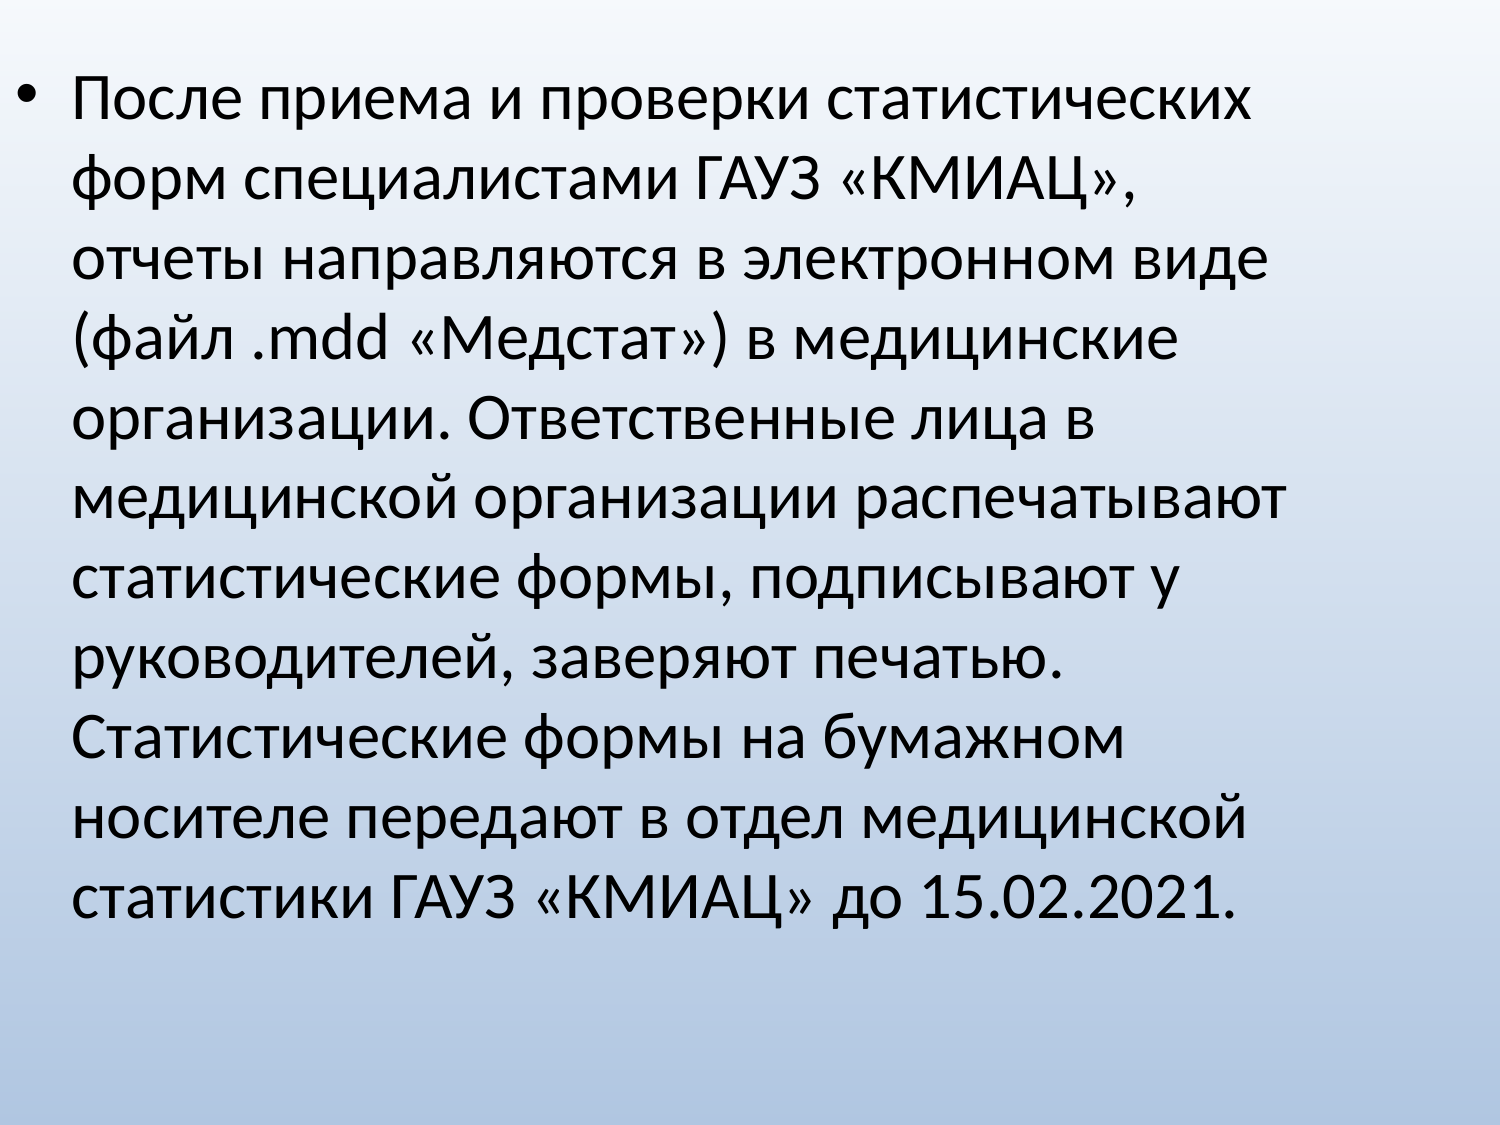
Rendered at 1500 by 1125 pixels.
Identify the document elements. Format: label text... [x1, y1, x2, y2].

list После приема и проверки статистических форм специалистами ГАУЗ «КМИАЦ», отчеты направляются в электронном виде (файл .mdd «Медстат») в медицинские организации. Ответственные лица в медицинской организации распечатывают статистические формы, подписывают у руководителей, заверяют печатью. Статистические формы на бумажном носителе передают в отдел медицинской статистики ГАУЗ «КМИАЦ» до 15.02.2021. [0, 44, 1351, 1006]
